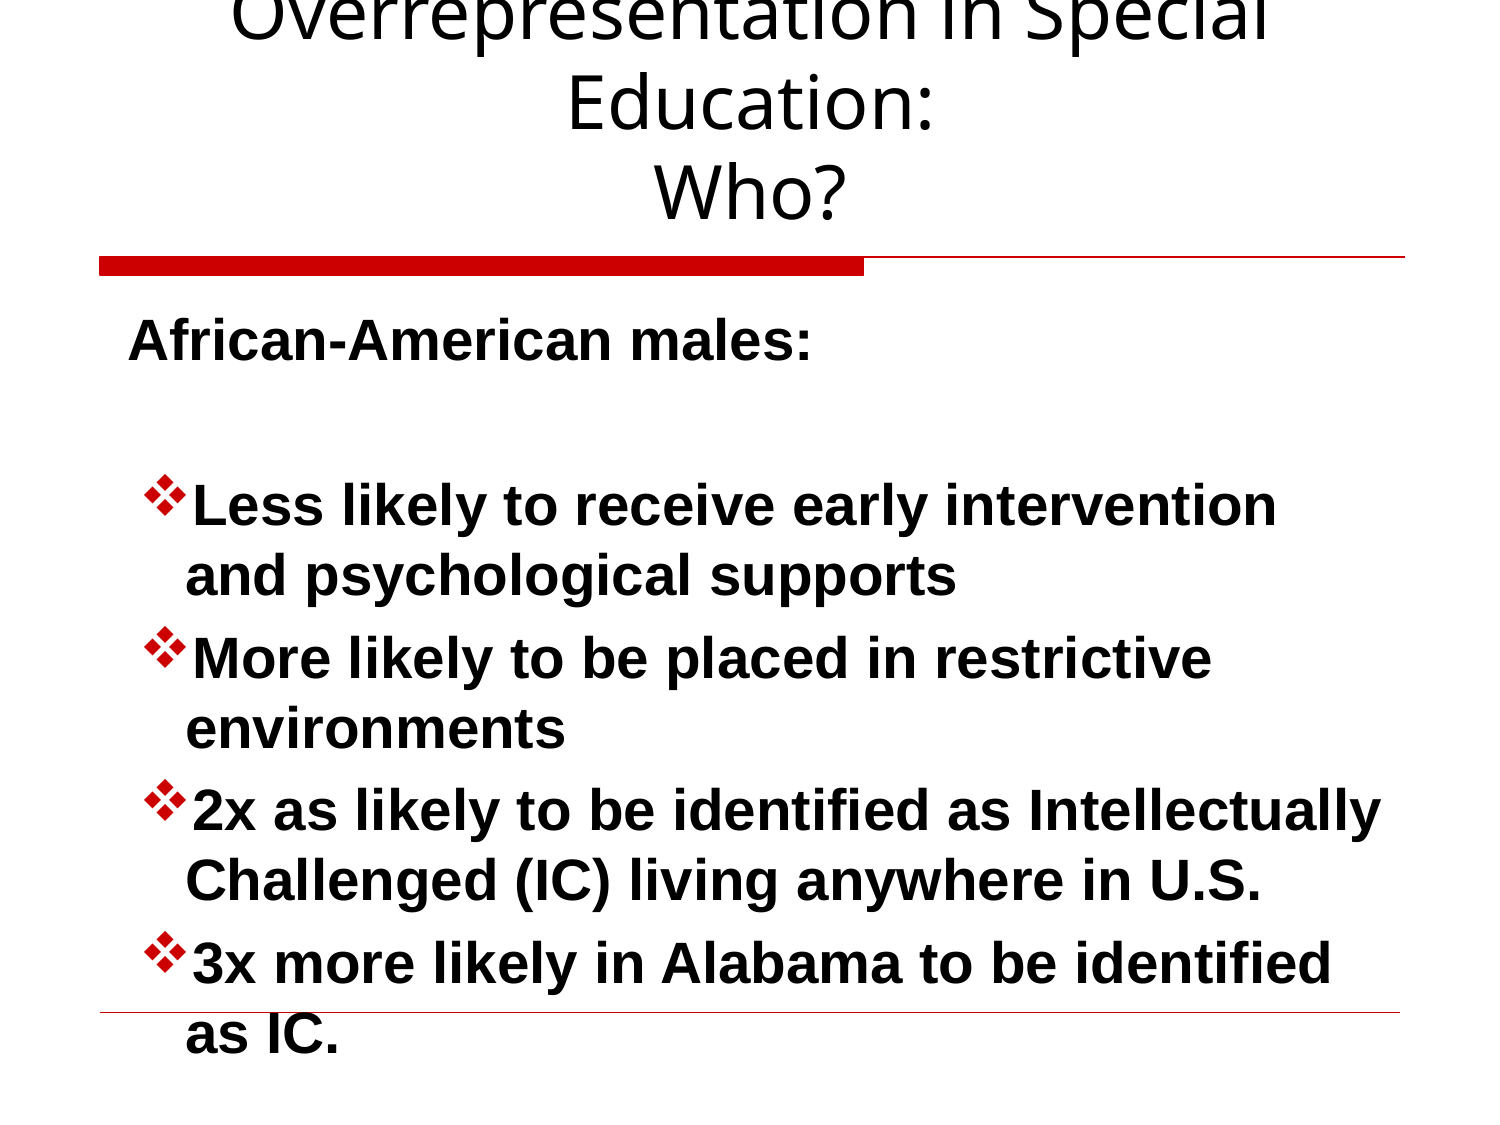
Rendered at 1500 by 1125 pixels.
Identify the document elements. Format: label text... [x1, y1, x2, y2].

title Overrepresentation in Special Education: Who? [94, 50, 1407, 250]
list African-American males: Less likely to receive early intervention and psychological supports More likely to be placed in restrictive environments 2x as likely to be identified as Intellectually Challenged (IC) living anywhere in U.S. 3x more likely in Alabama to be identified as IC. [92, 287, 1406, 988]
